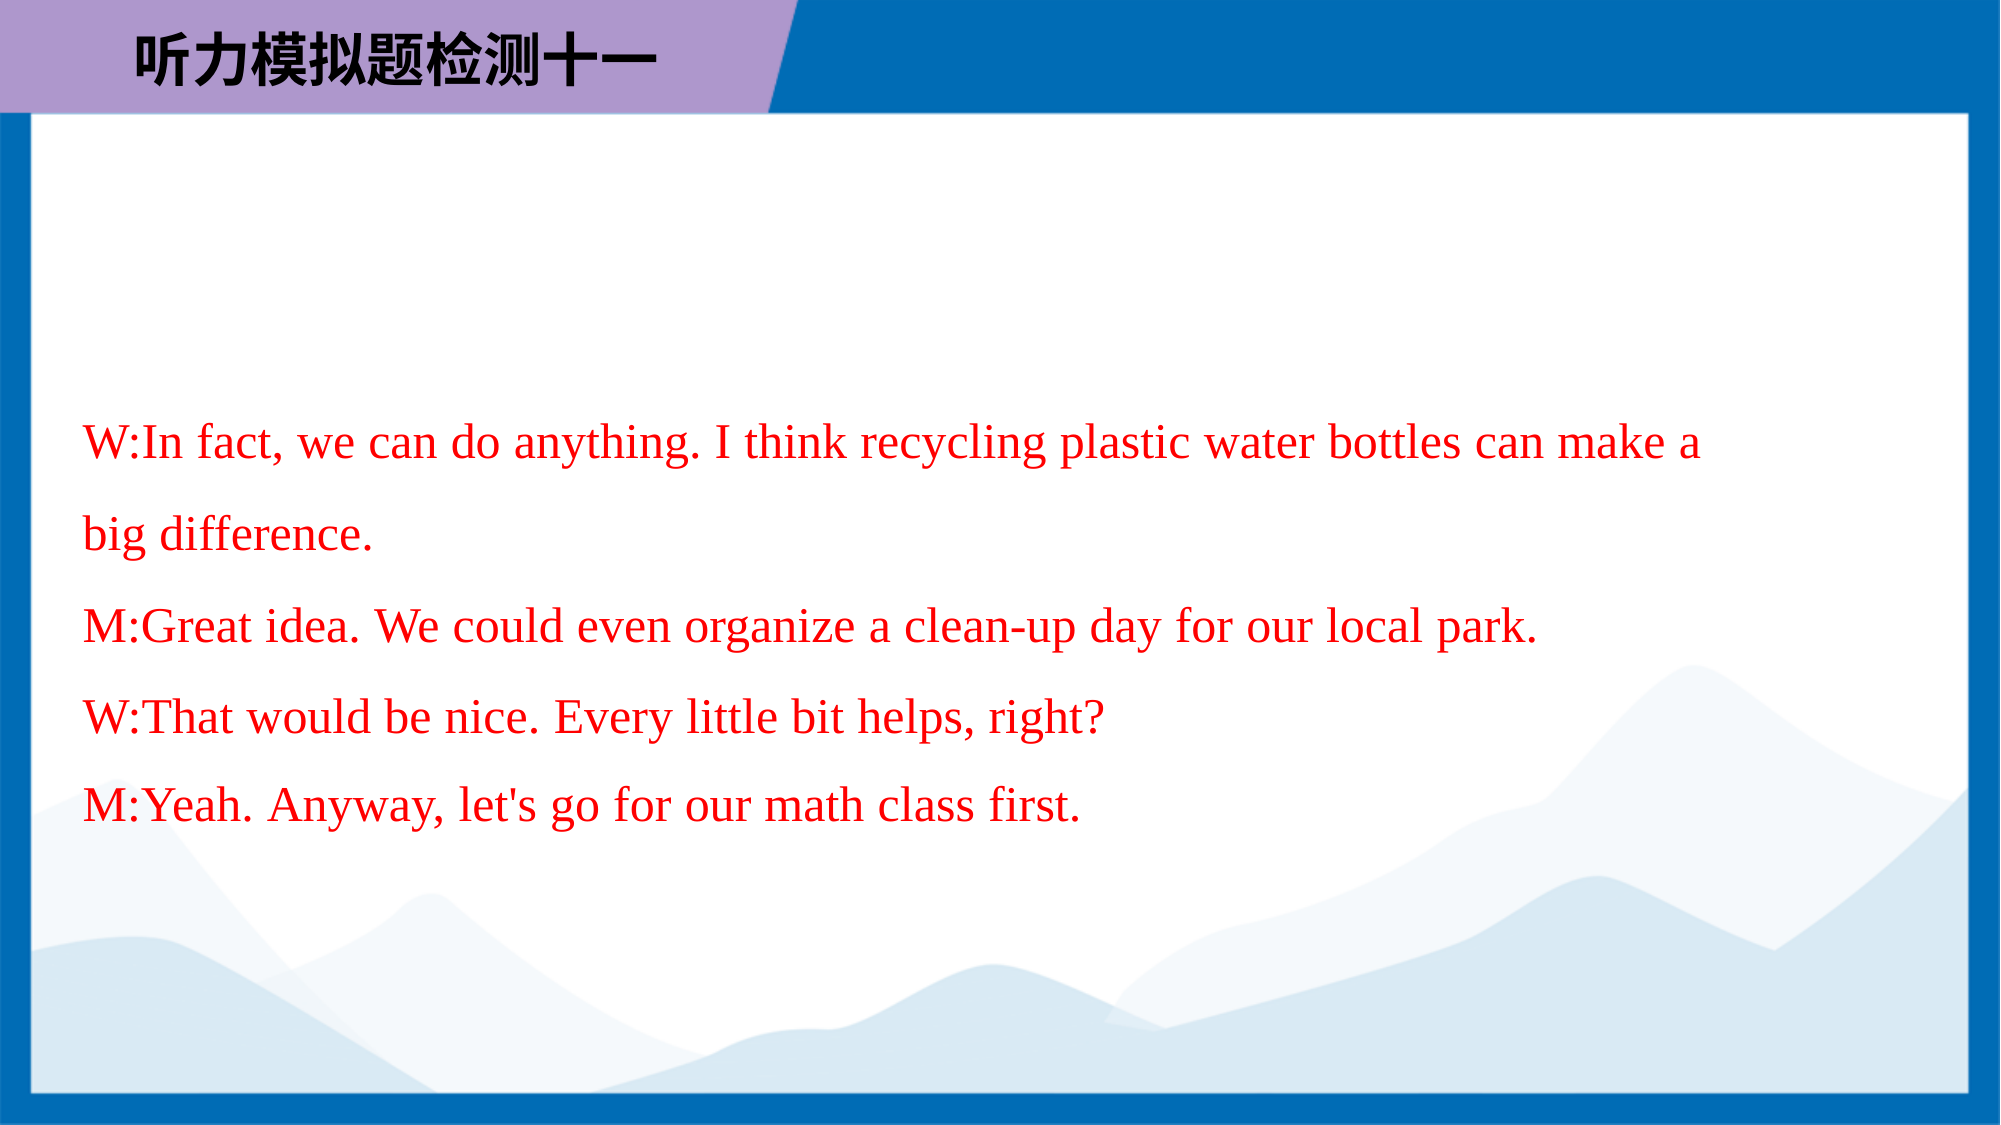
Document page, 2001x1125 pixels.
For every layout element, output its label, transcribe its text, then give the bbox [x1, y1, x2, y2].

picture [0, 0, 2000, 1125]
text_box W:In fact, we can do anything. I think recycling plastic water bottles can make a big difference. M:Great idea. We could even organize a clean-up day for our local park. W:That would be nice. Every little bit helps, right? M:Yeah. Anyway, let's go for our math class first. [82, 377, 1917, 822]
